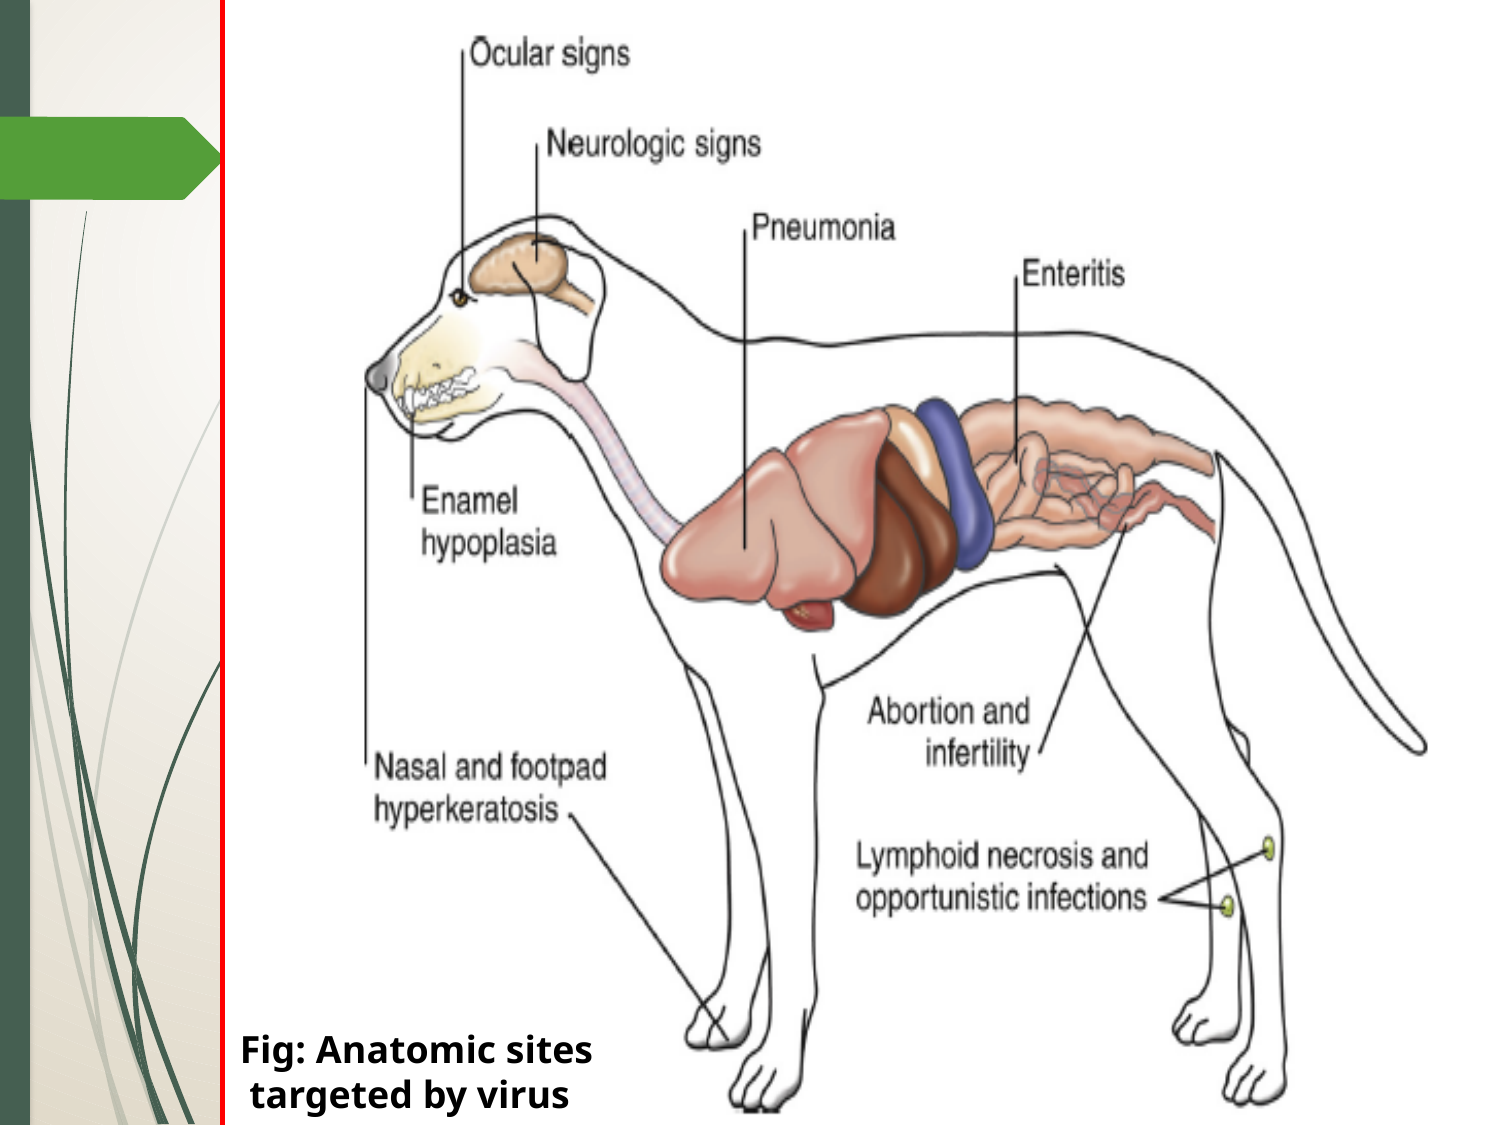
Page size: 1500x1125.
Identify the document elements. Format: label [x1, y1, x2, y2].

list [224, 0, 1500, 1125]
